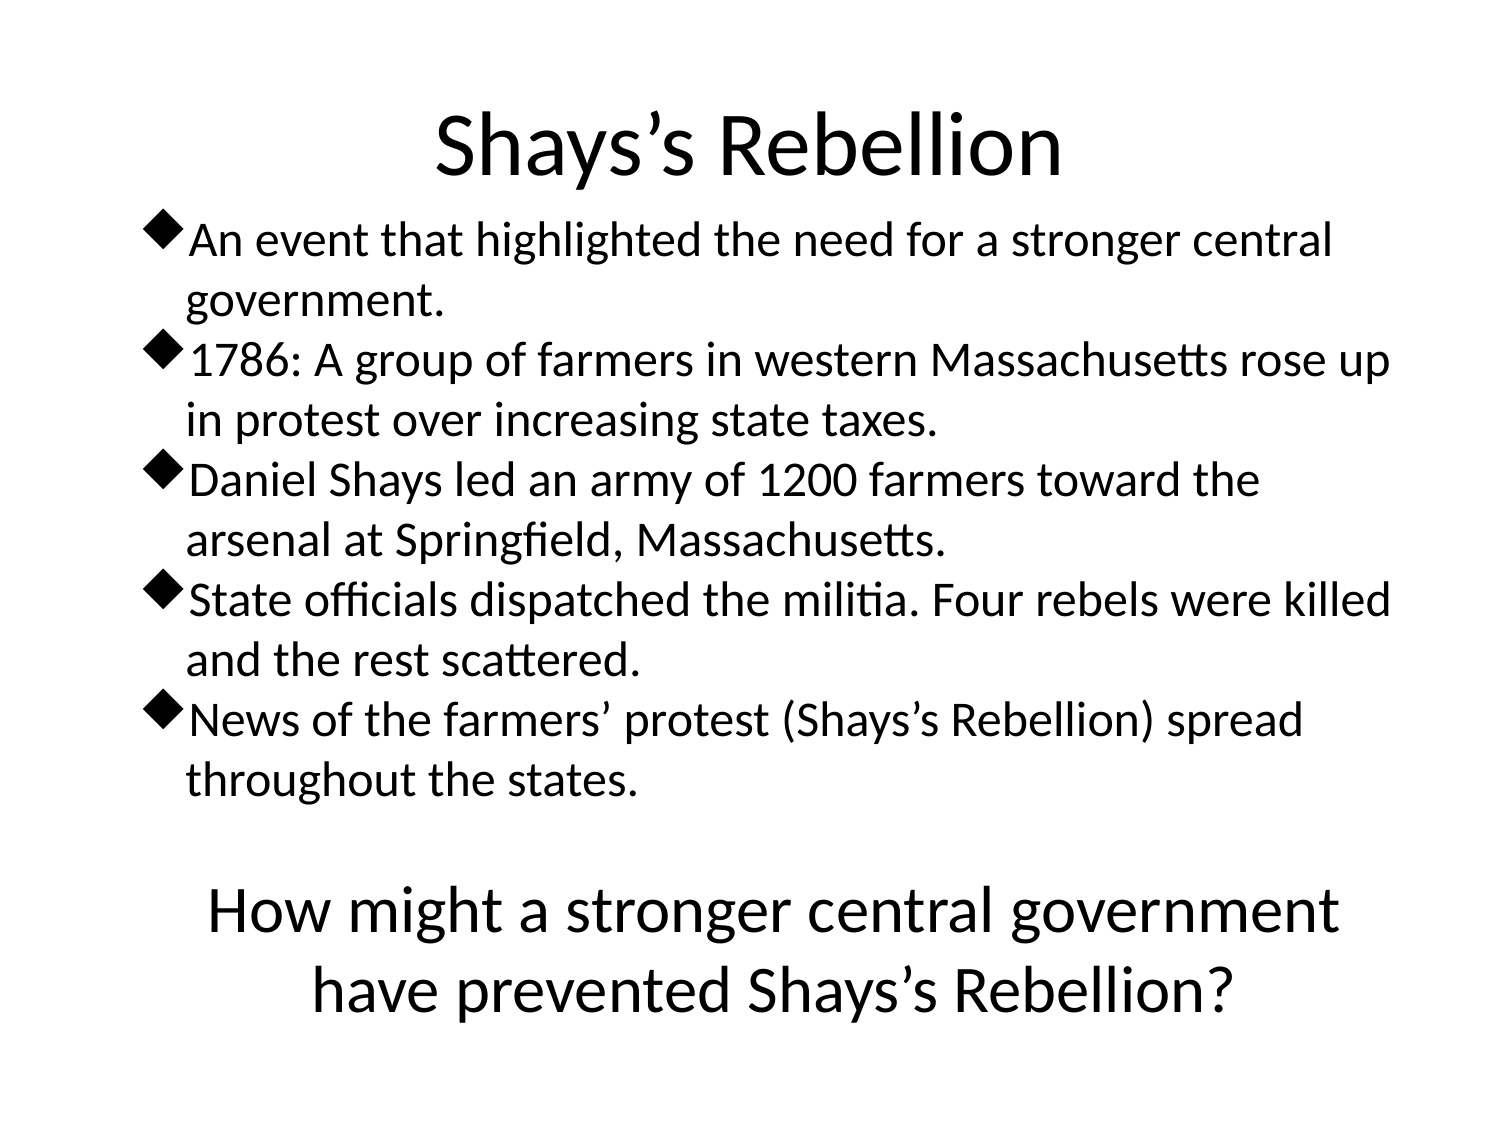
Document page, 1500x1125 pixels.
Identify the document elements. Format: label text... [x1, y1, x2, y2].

text_box An event that highlighted the need for a stronger central government. 1786: A group of farmers in western Massachusetts rose up in protest over increasing state taxes. Daniel Shays led an army of 1200 farmers toward the arsenal at Springfield, Massachusetts. State officials dispatched the militia. Four rebels were killed and the rest scattered. News of the farmers’ protest (Shays’s Rebellion) spread throughout the states. How might a stronger central government have prevented Shays’s Rebellion? [123, 198, 1425, 1034]
title Shays’s Rebellion [75, 45, 1425, 233]
